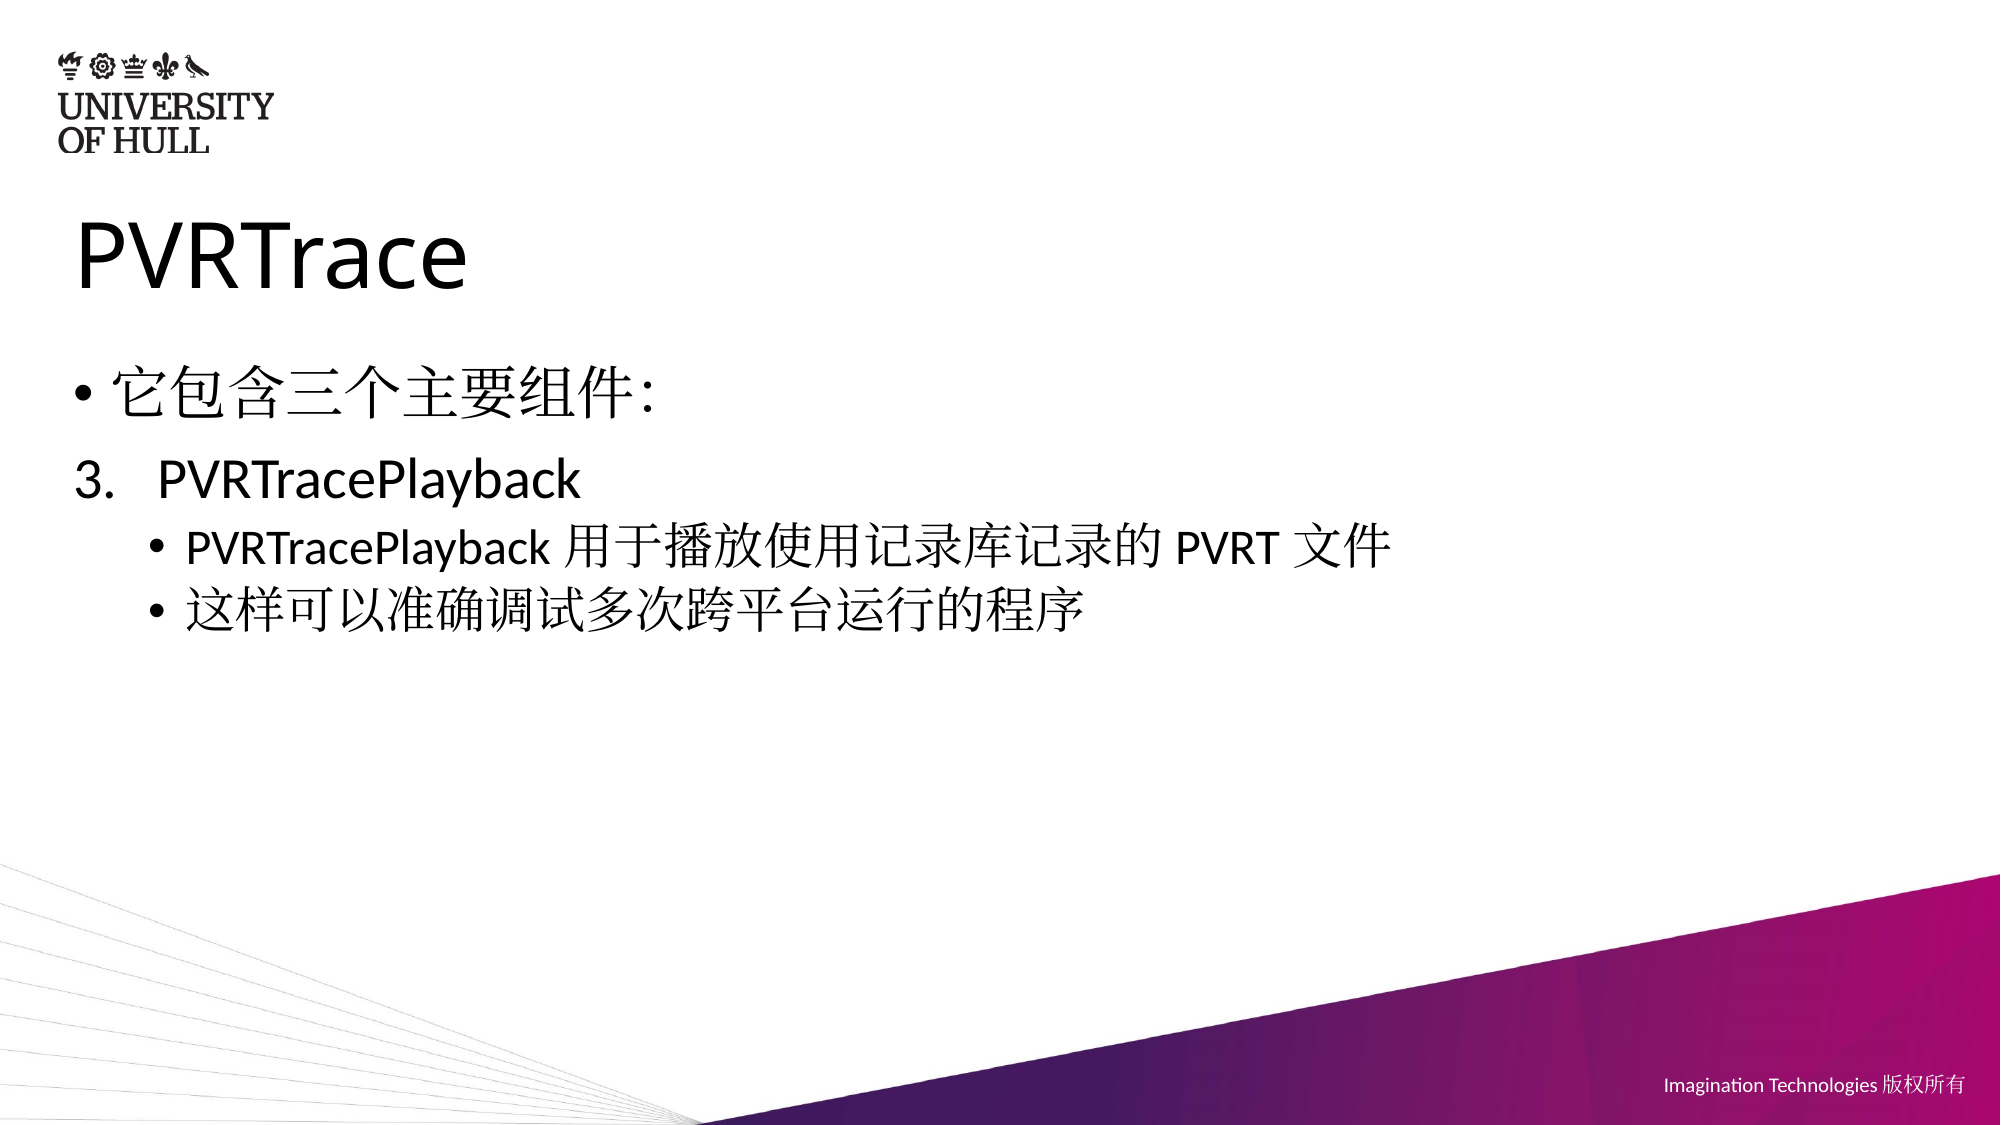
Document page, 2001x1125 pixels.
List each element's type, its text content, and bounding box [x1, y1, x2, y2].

title PVRTrace [57, 178, 1931, 340]
picture [0, 0, 2000, 1125]
list 它包含三个主要组件： PVRTracePlayback PVRTracePlayback用于播放使用记录库记录的PVRT文件 这样可以准确调试多次跨平台运行的程序 [57, 356, 1931, 1074]
